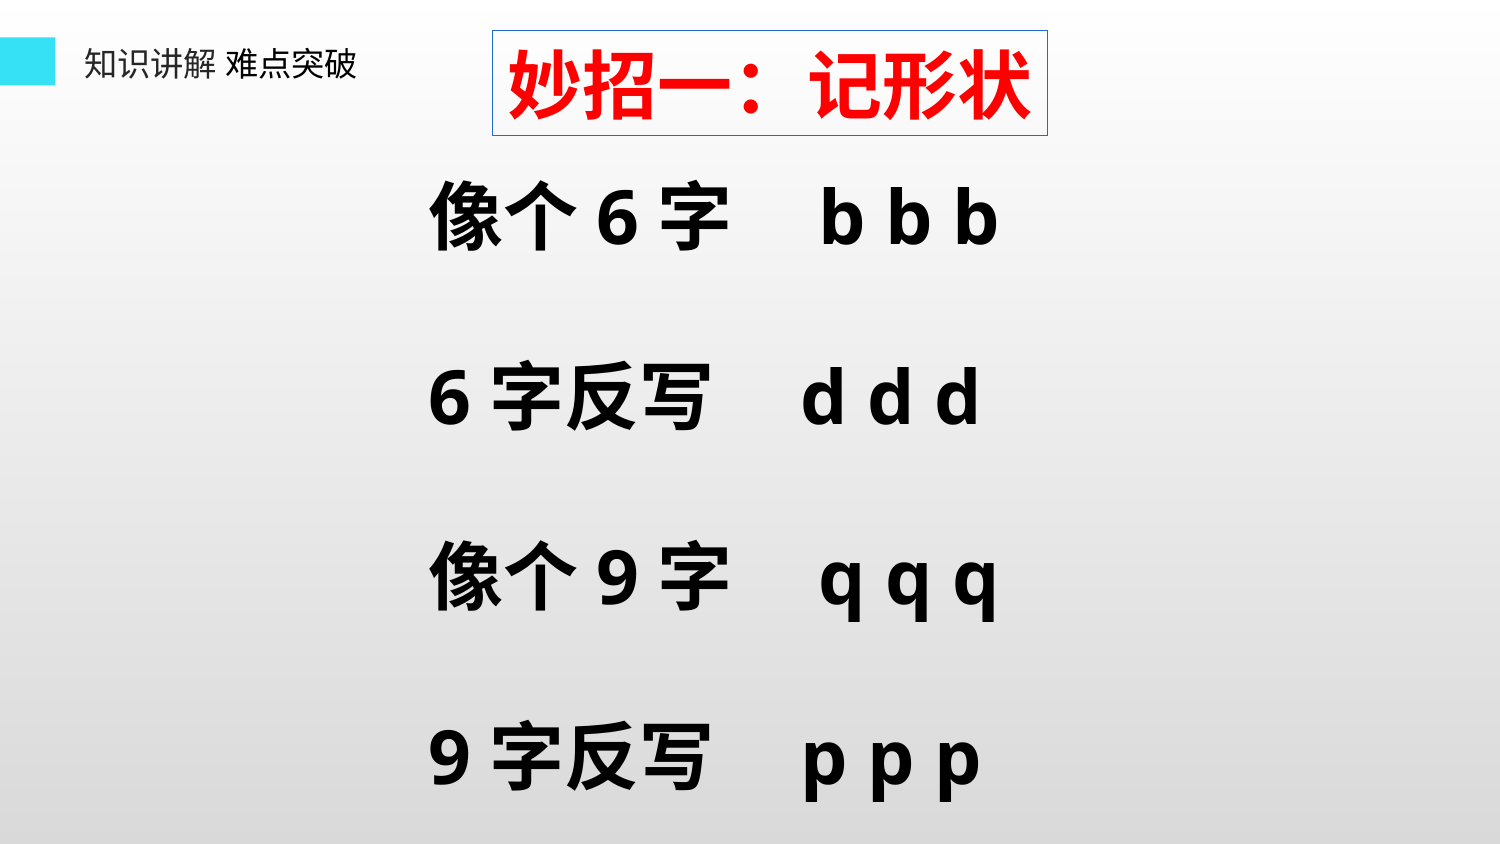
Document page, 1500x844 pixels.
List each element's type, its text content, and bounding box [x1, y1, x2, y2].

text_box 知识讲解 难点突破 [69, 35, 492, 131]
text_box [0, 36, 56, 86]
text_box 妙招一：记形状 [492, 30, 1048, 136]
text_box 像个6字 b b b 6字反写 d d d 像个9字 q q q 9字反写 p p p [413, 162, 1175, 807]
